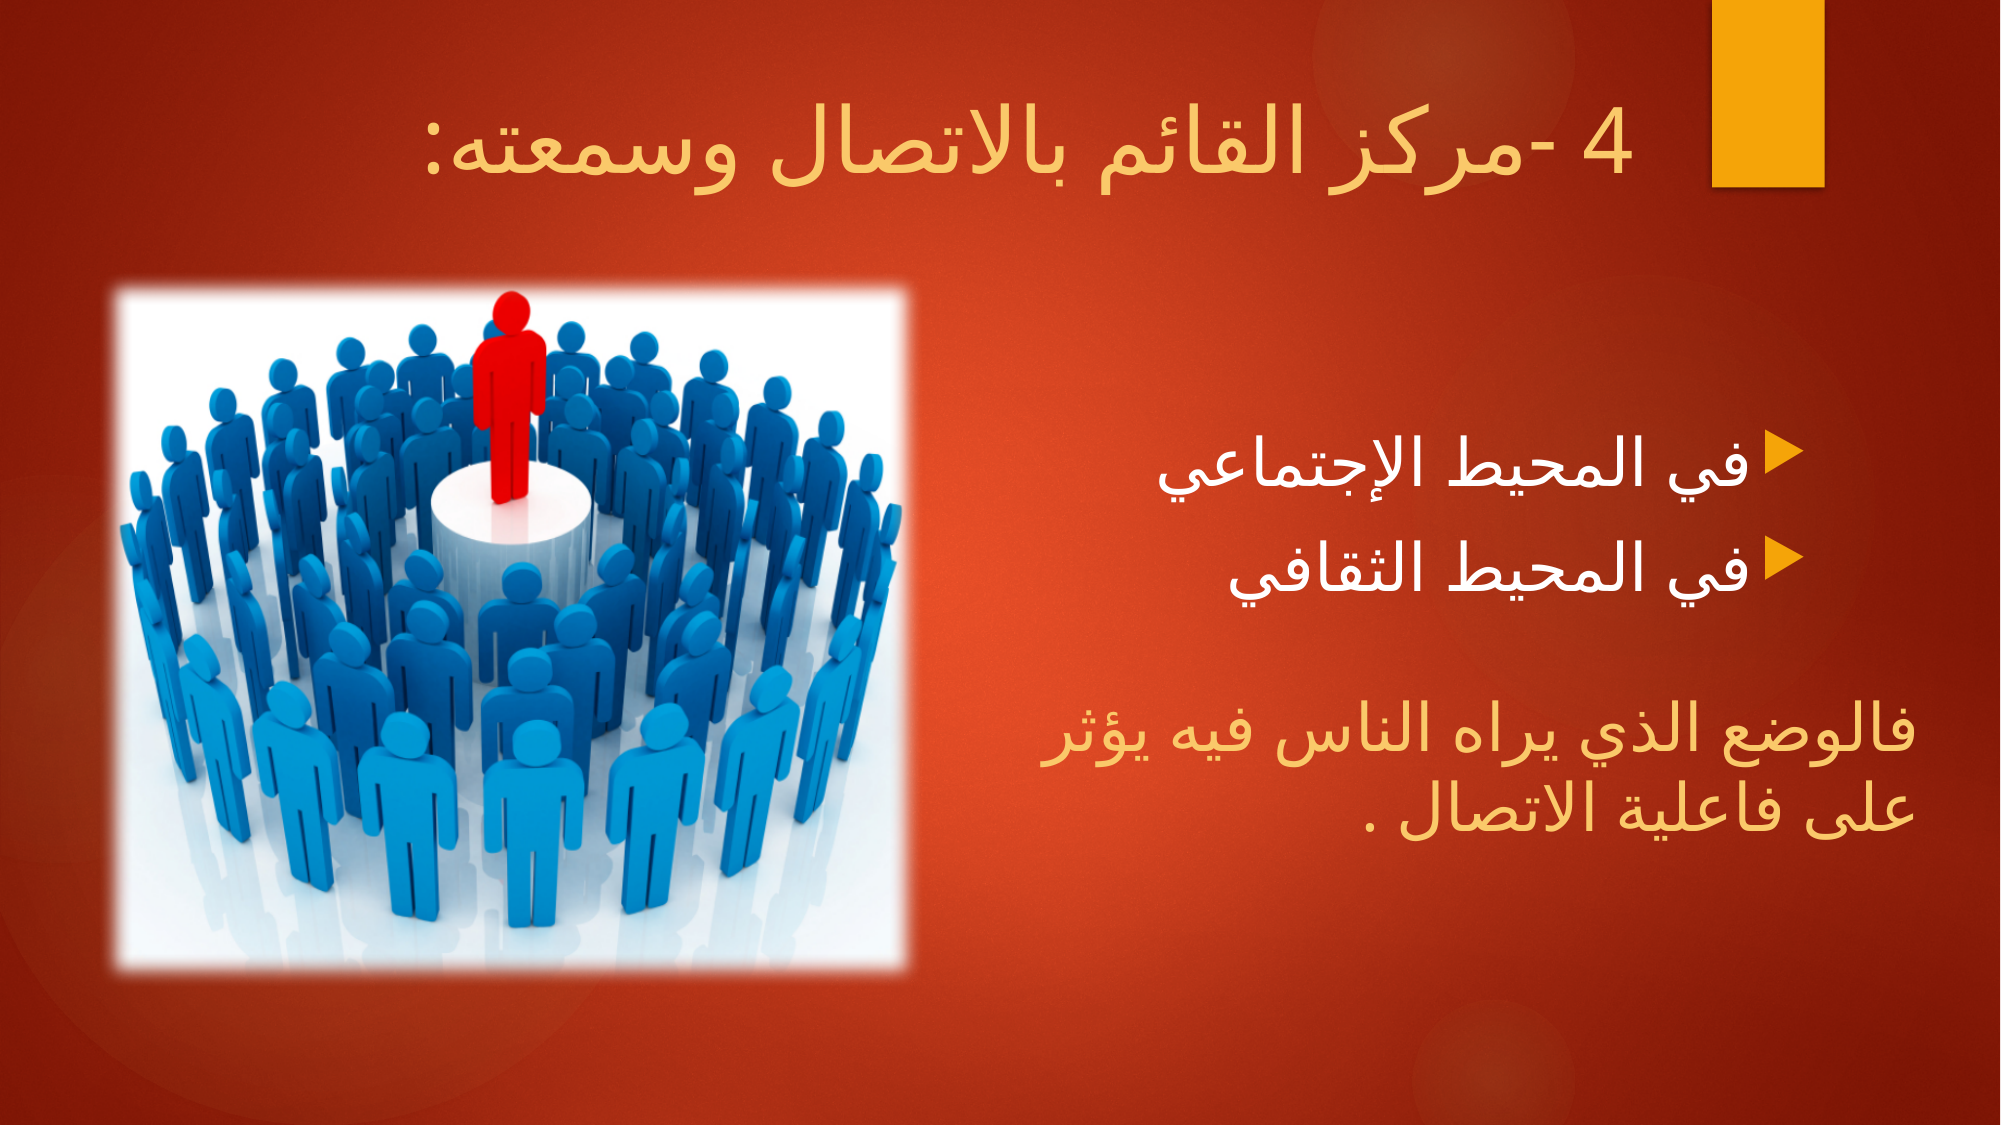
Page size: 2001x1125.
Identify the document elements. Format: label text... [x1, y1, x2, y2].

text_box فالوضع الذي يراه الناس فيه يؤثر على فاعلية الاتصال . [971, 677, 1936, 908]
title 4 -مركز القائم بالاتصال وسمعته: [106, 74, 1649, 304]
picture [97, 271, 925, 988]
list في المحيط الإجتماعي في المحيط الثقافي [928, 305, 1825, 994]
